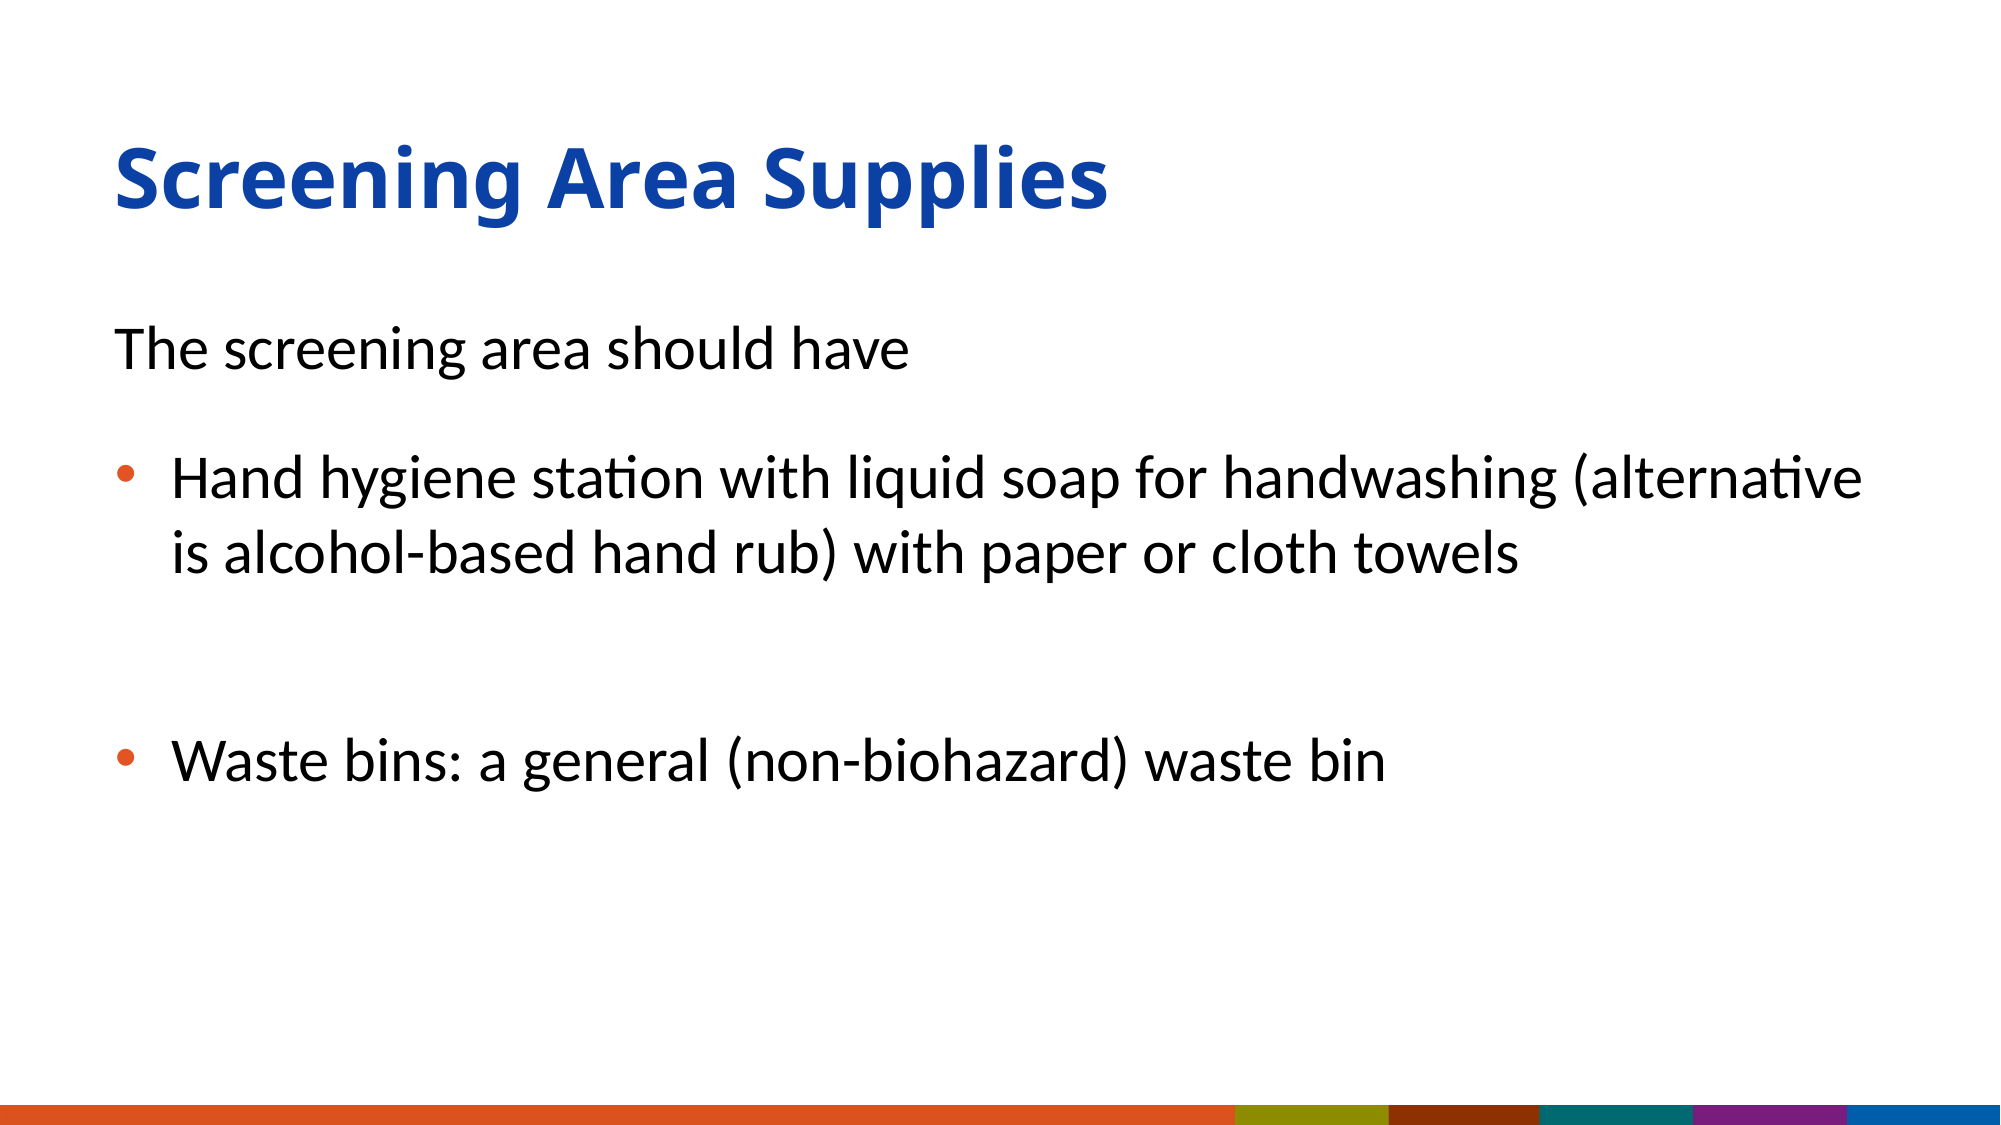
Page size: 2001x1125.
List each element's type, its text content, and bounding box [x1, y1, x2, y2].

list The screening area should have Hand hygiene station with liquid soap for handwashing (alternative is alcohol-based hand rub) with paper or cloth towels Waste bins: a general (non-biohazard) waste bin [99, 299, 1900, 985]
picture [0, 1105, 2000, 1125]
title Screening Area Supplies [99, 45, 1900, 233]
